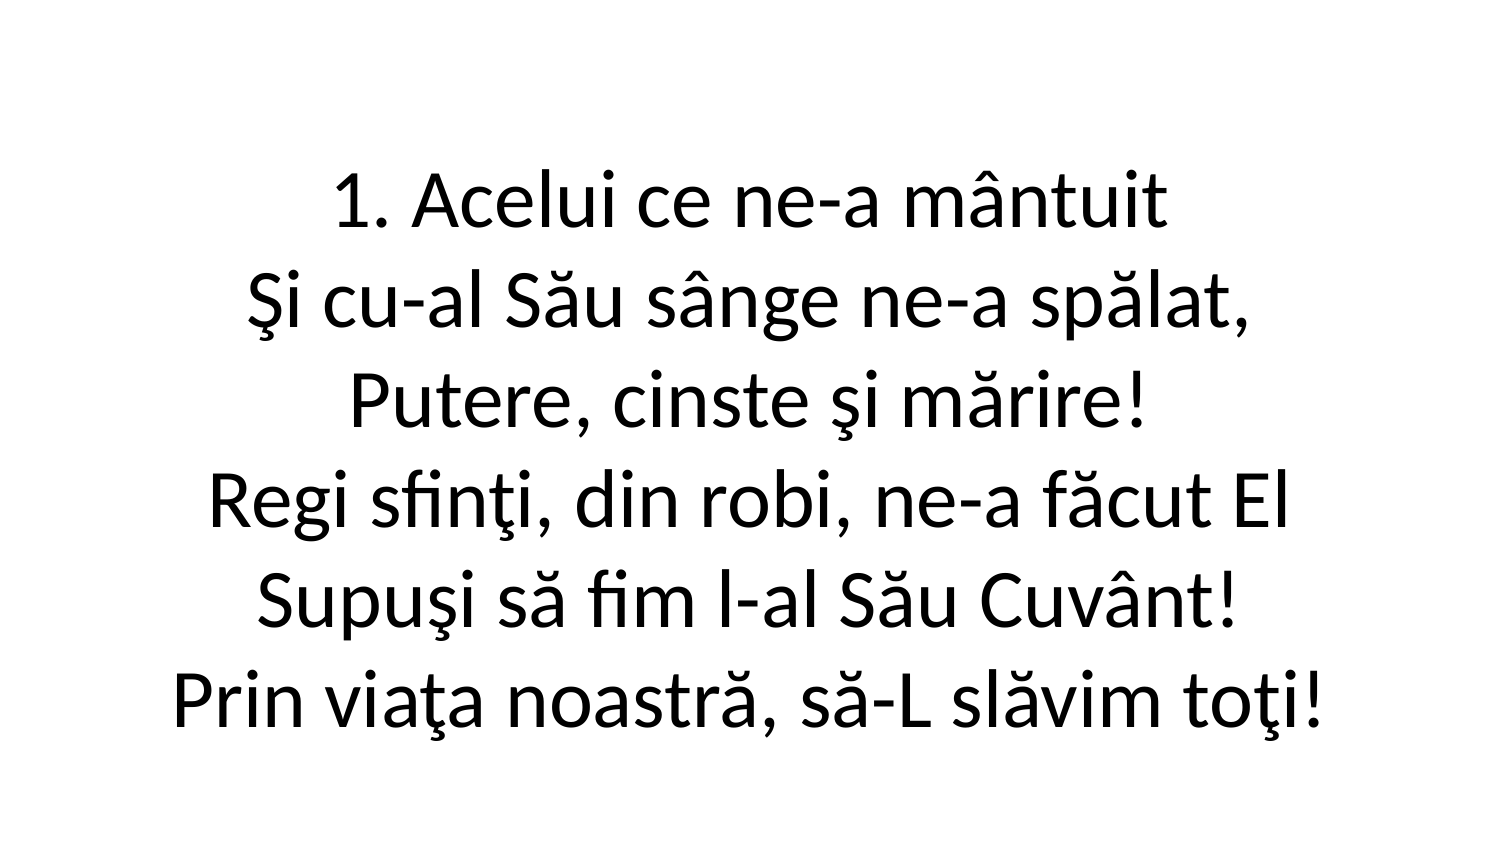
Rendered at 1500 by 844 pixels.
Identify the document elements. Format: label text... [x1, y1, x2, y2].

text_box 1. Acelui ce ne-a mântuit Şi cu-al Său sânge ne-a spălat, Putere, cinste şi mărire! Regi sfinţi, din robi, ne-a făcut El Supuşi să fim l-al Său Cuvânt! Prin viaţa noastră, să-L slăvim toţi! [156, 92, 1344, 752]
